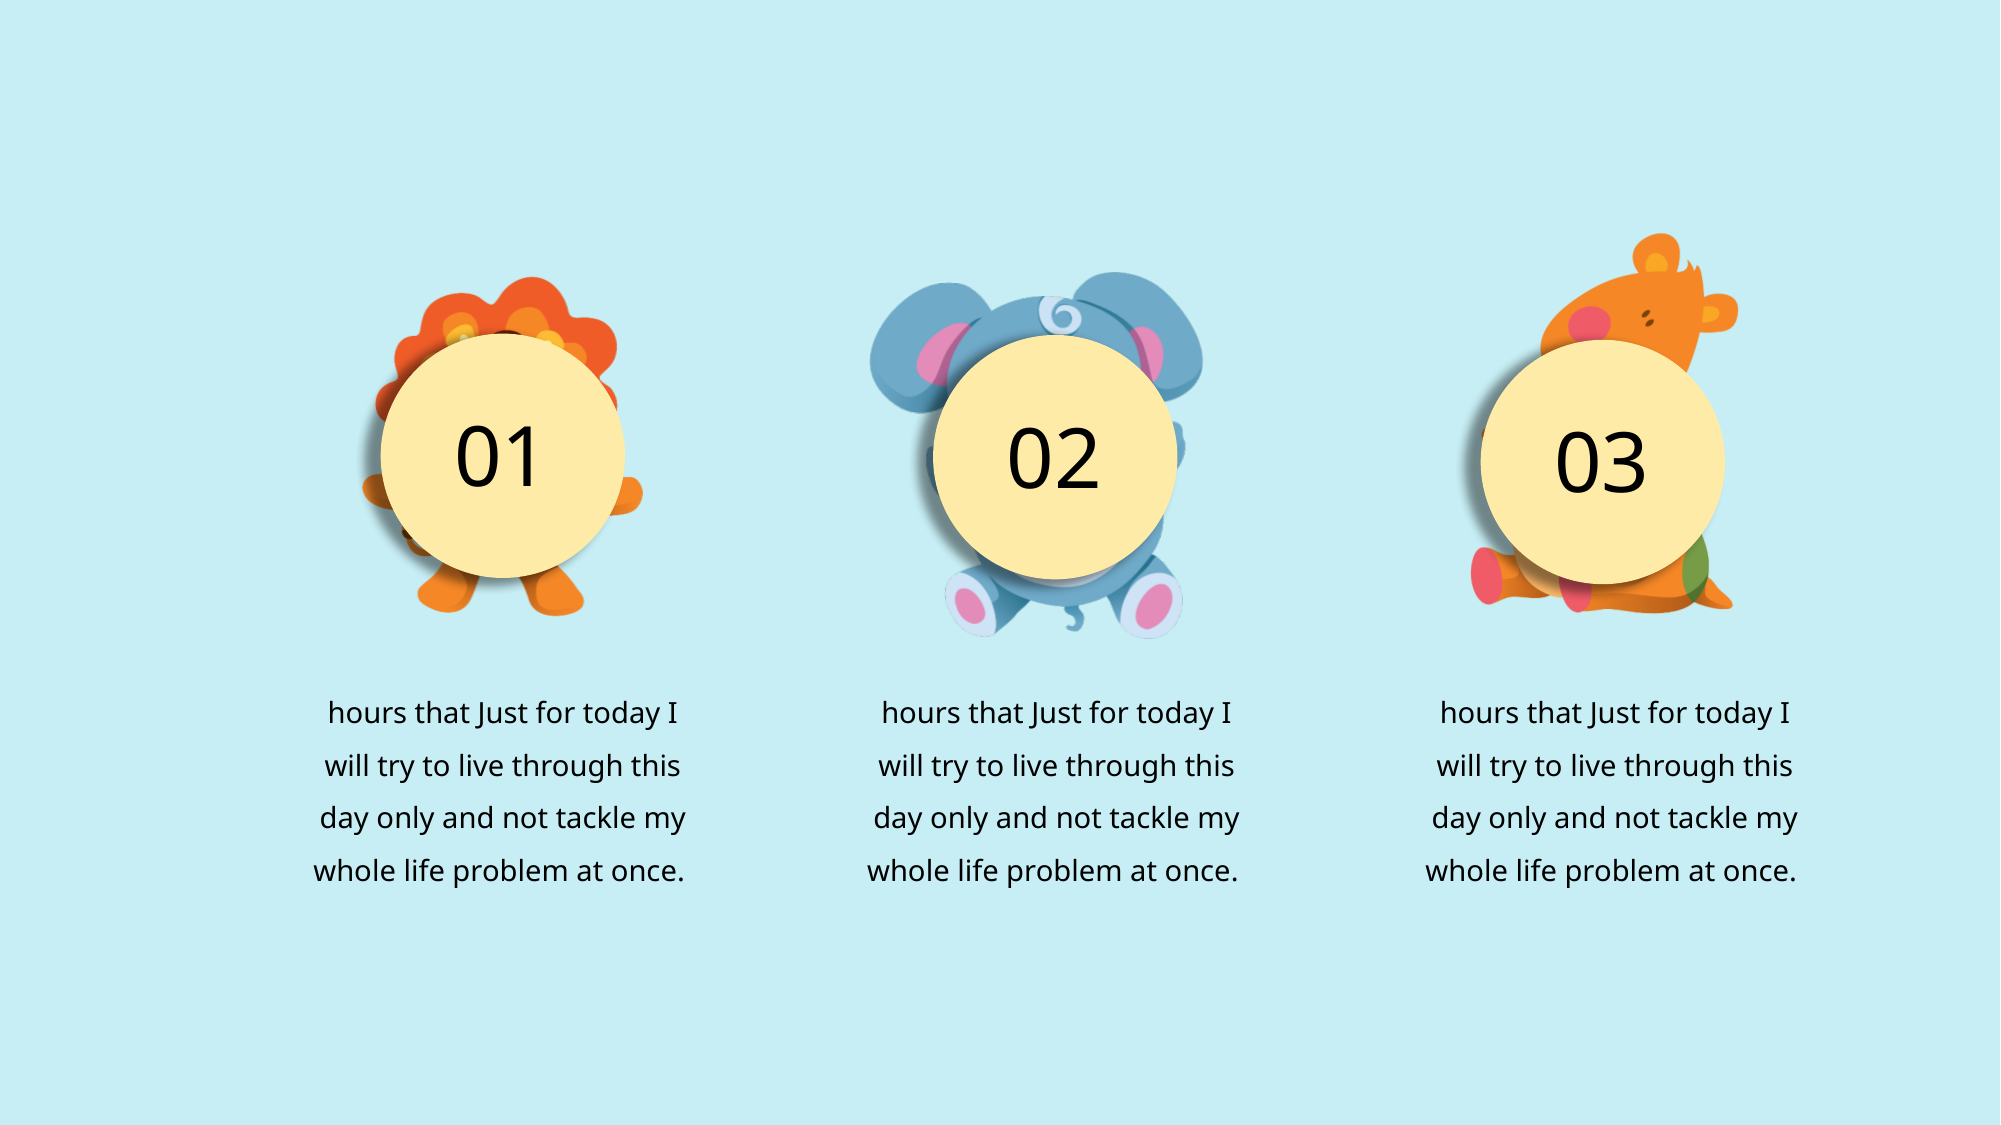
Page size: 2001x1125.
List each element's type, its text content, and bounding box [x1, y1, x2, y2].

picture [742, 210, 1347, 701]
picture [348, 267, 658, 624]
text_box hours that Just for today I will try to live through this day only and not tackle my whole life problem at once. [1407, 669, 1823, 895]
text_box hours that Just for today I will try to live through this day only and not tackle my whole life problem at once. [295, 669, 711, 895]
text_box hours that Just for today I will try to live through this day only and not tackle my whole life problem at once. [848, 701, 1265, 895]
picture [1426, 226, 1794, 624]
